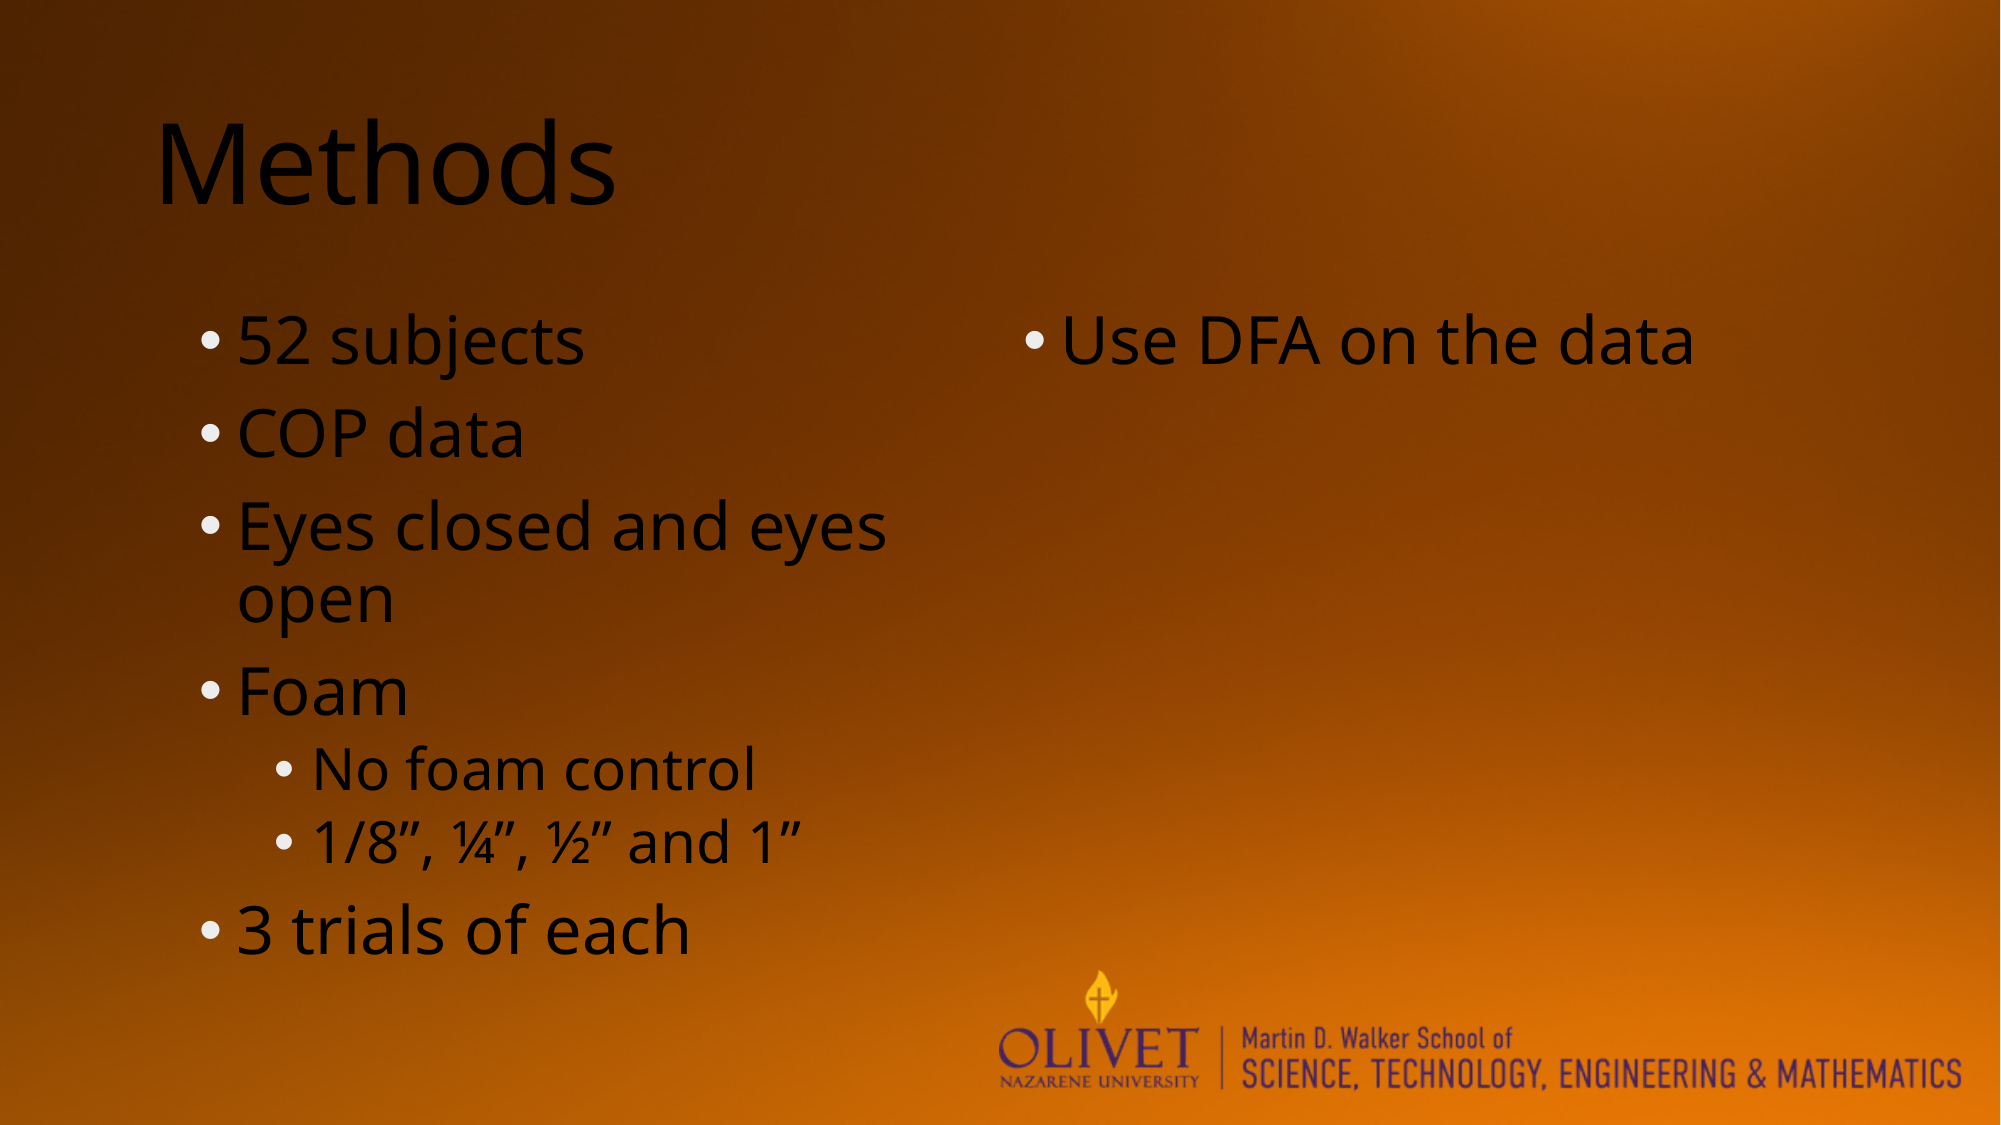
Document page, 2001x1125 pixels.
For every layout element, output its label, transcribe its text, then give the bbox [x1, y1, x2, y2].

picture [0, 0, 2001, 1125]
title Methods [137, 59, 1863, 278]
list 52 subjects COP data Eyes closed and eyes open Foam No foam control 1/8”, ¼”, ½” and 1” 3 trials of each Use DFA on the data [183, 299, 1863, 1014]
